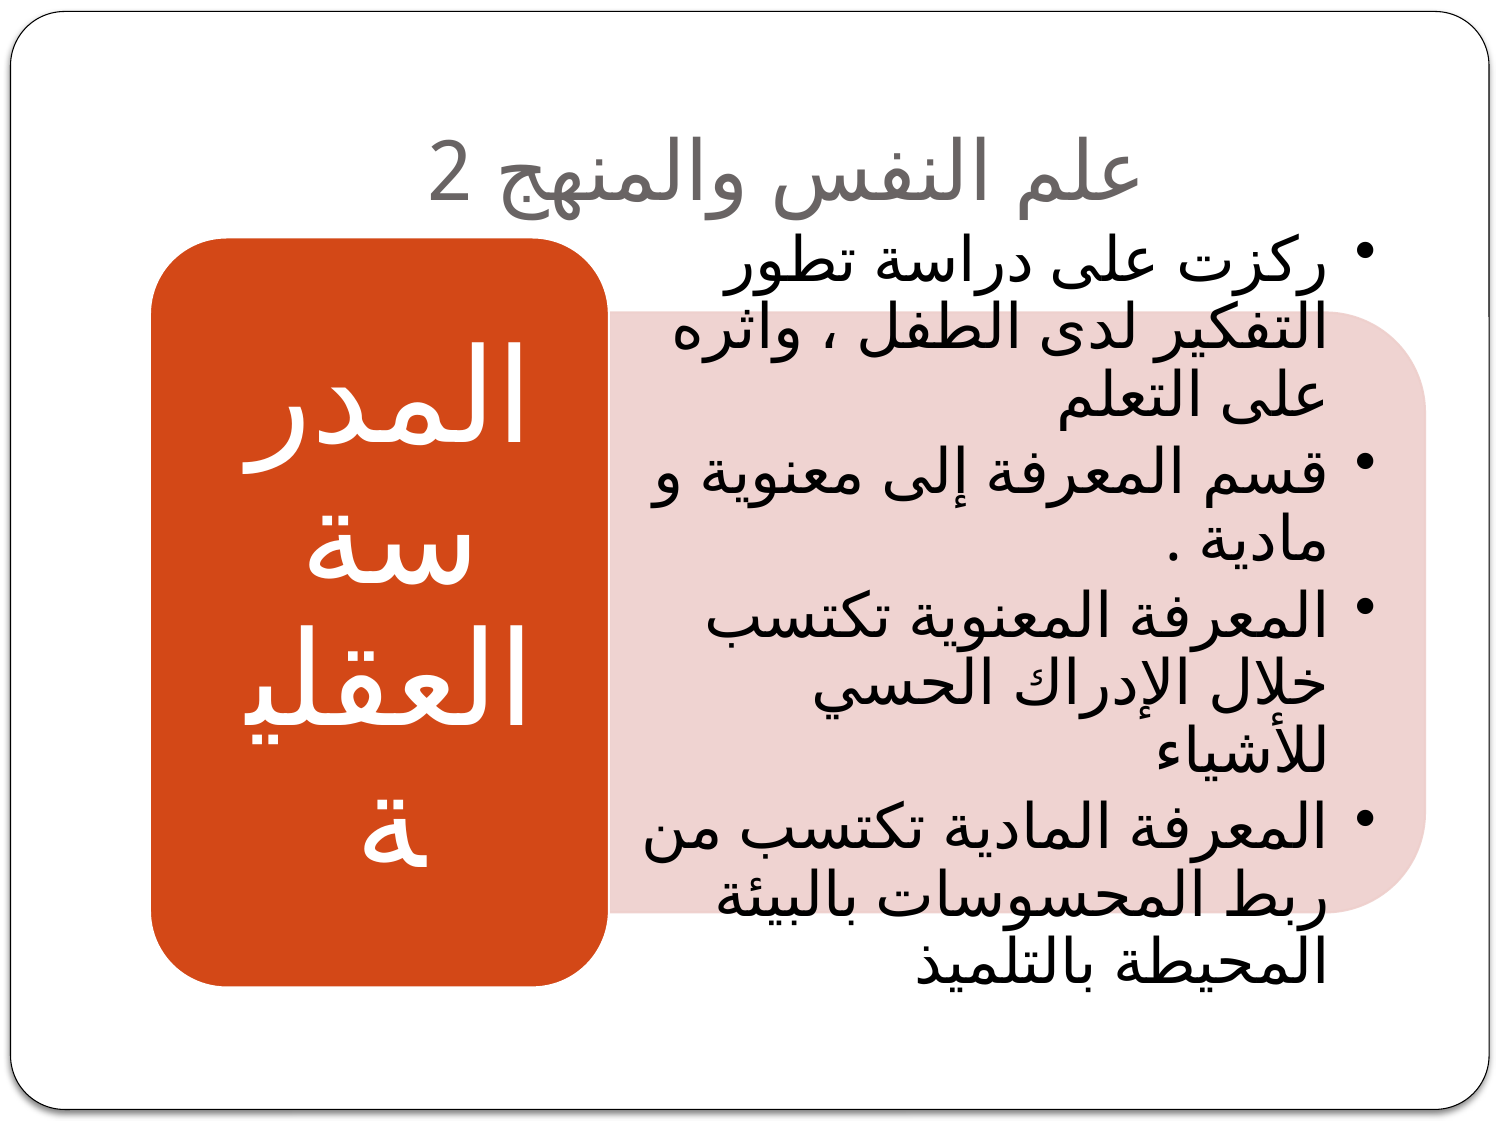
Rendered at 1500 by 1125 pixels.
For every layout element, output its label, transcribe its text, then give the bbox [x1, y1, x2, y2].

title علم النفس والمنهج 2 [150, 45, 1425, 233]
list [149, 237, 1426, 988]
